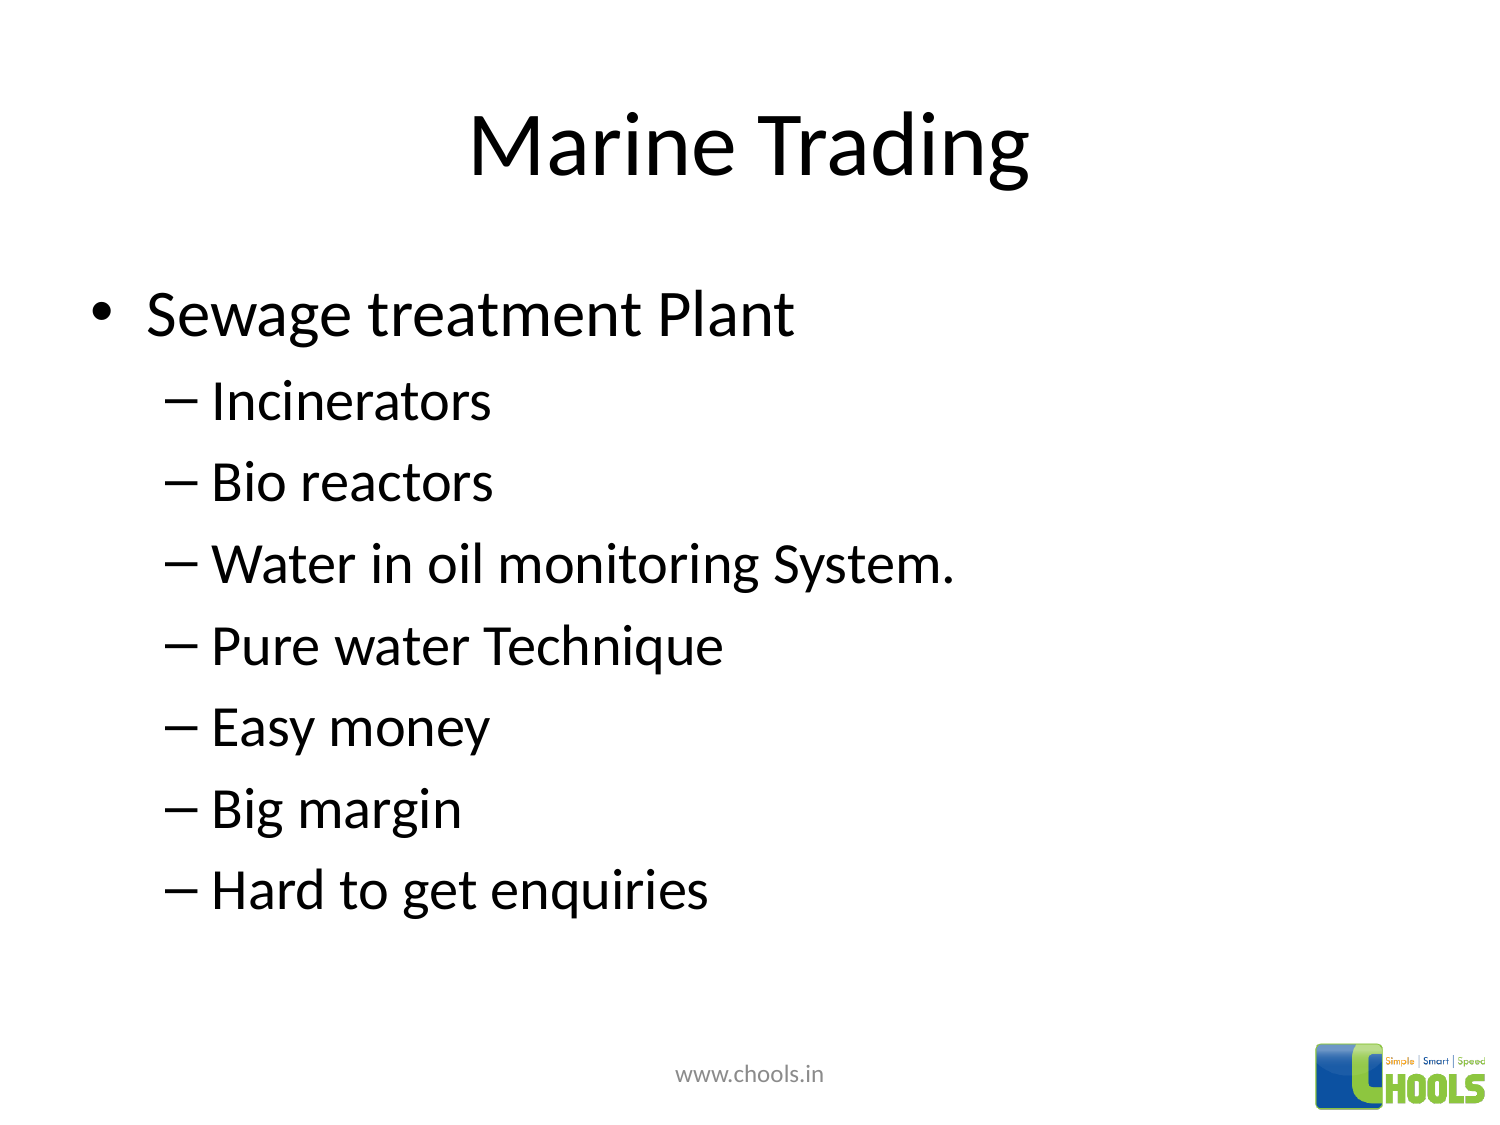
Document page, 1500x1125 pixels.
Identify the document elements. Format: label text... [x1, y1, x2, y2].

footer www.chools.in [512, 1042, 988, 1103]
list Sewage treatment Plant Incinerators Bio reactors Water in oil monitoring System. Pure water Technique Easy money Big margin Hard to get enquiries [75, 262, 1425, 1005]
title Marine Trading [75, 45, 1425, 233]
picture [1299, 1032, 1500, 1125]
